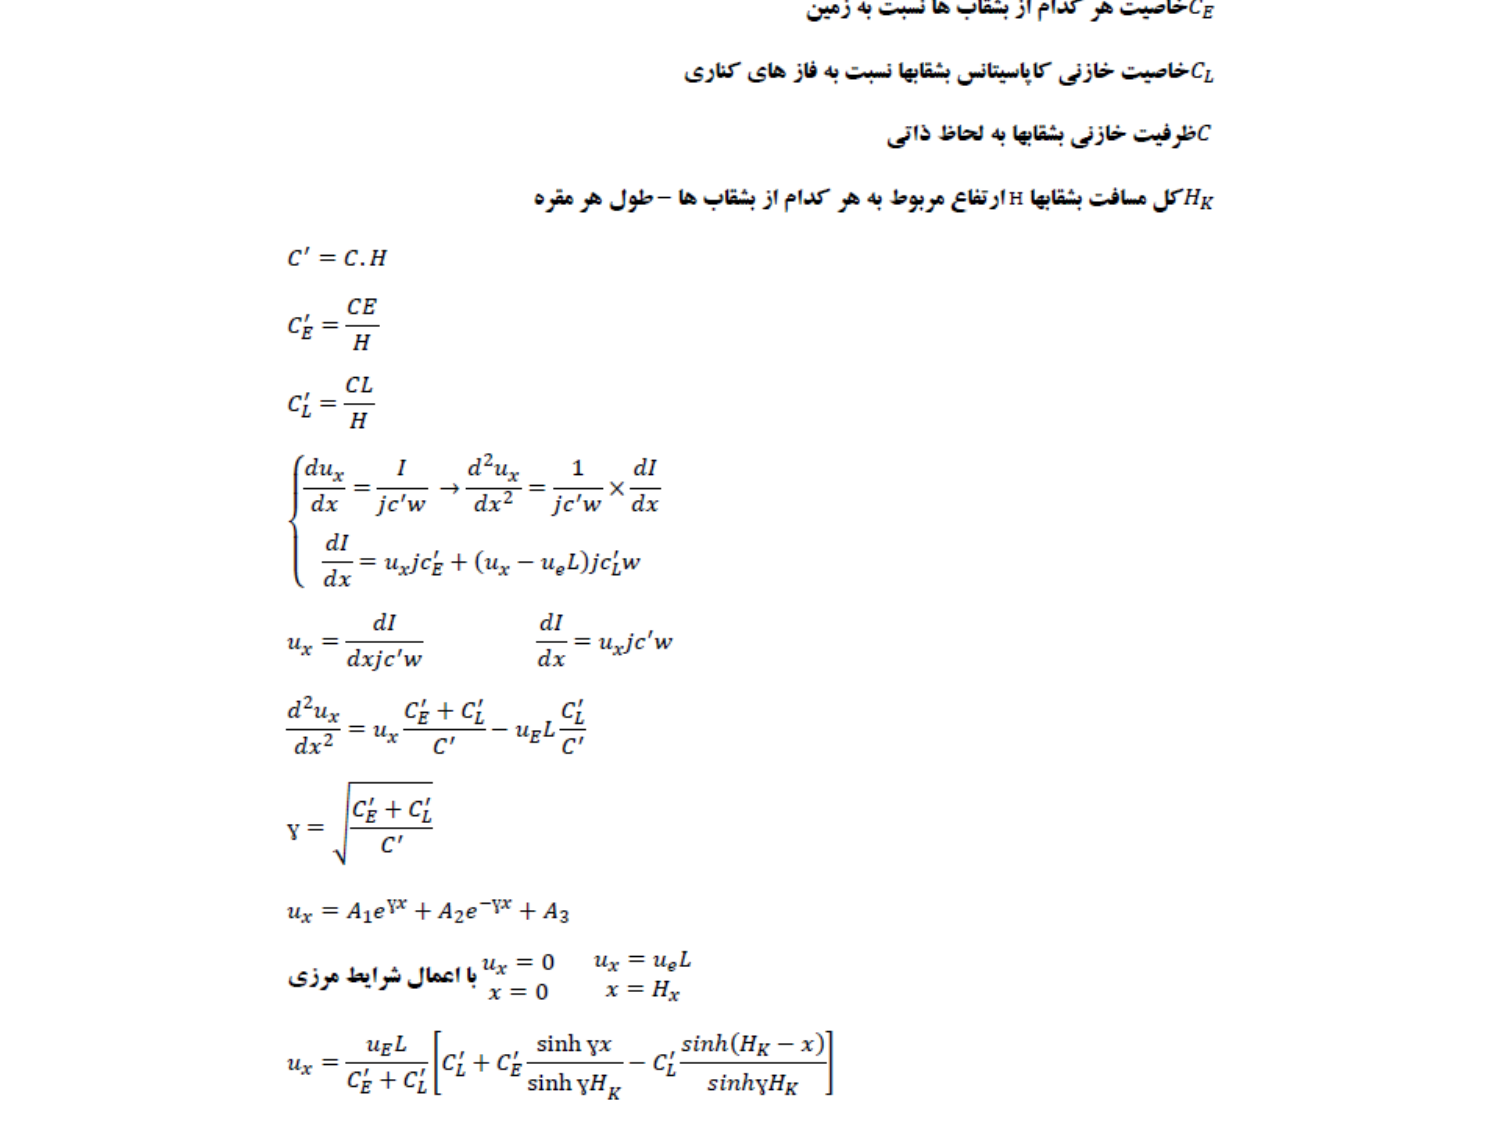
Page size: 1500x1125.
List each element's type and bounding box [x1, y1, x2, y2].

picture [269, 0, 1231, 1125]
